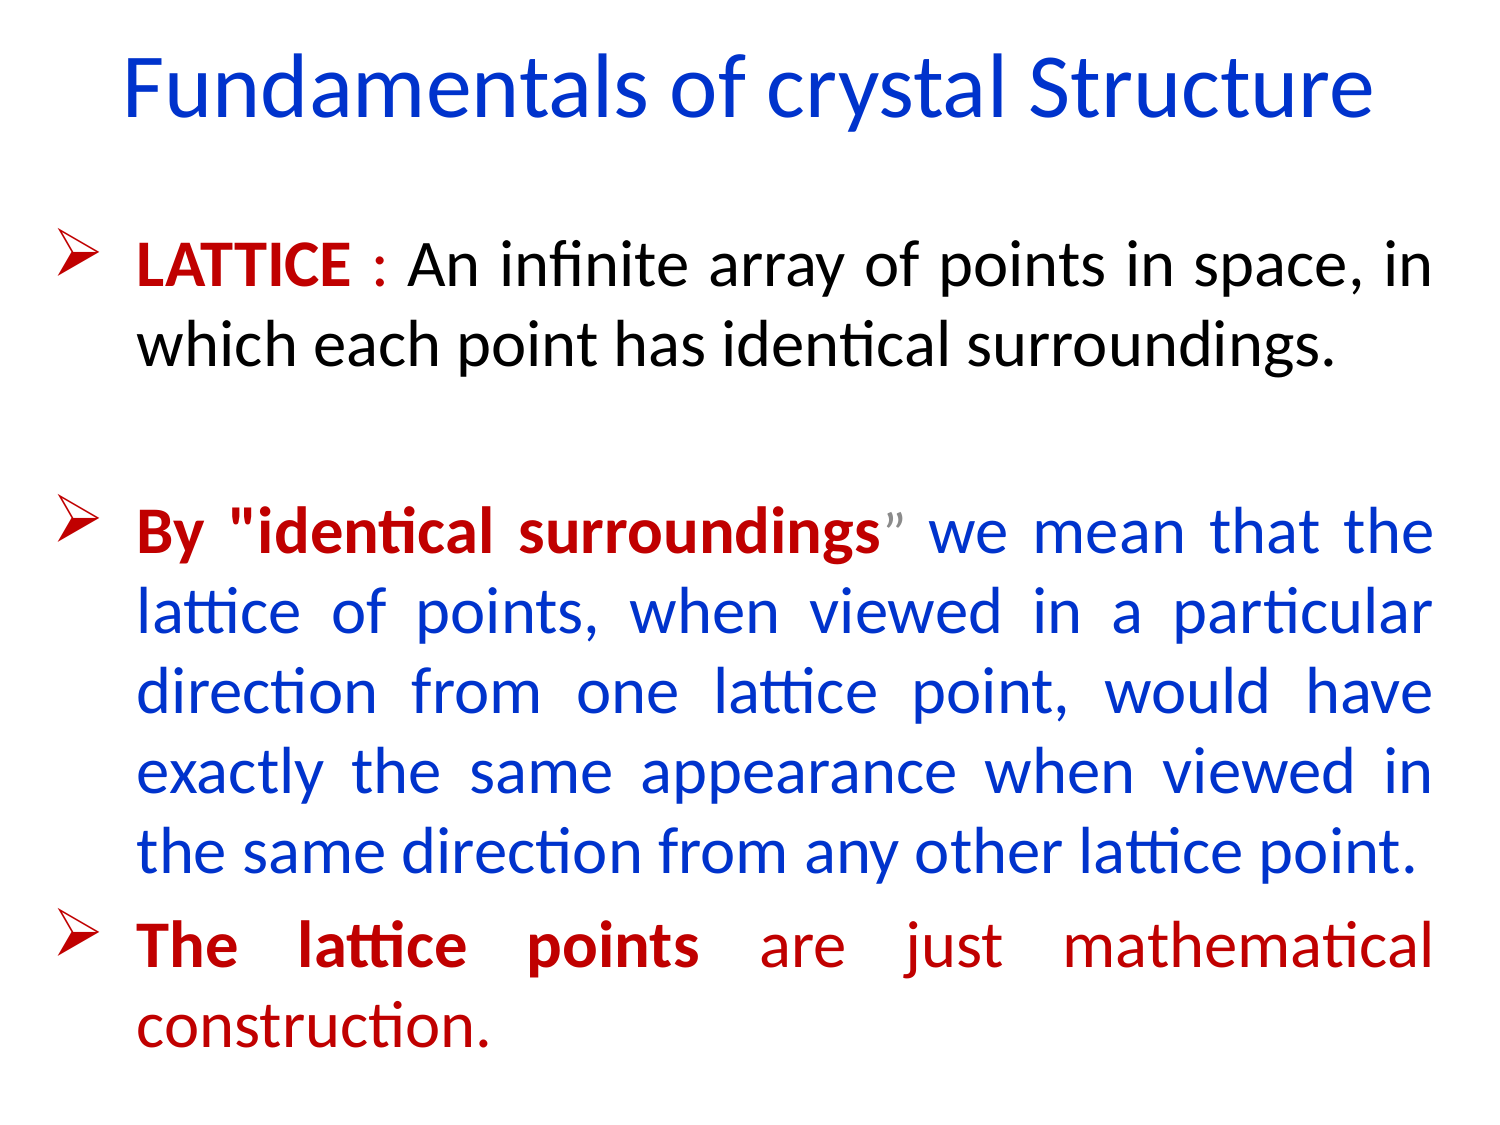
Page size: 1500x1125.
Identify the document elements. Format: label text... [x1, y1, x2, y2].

title Fundamentals of crystal Structure [24, 0, 1475, 163]
subtitle LATTICE : An infinite array of points in space, in which each point has identical surroundings. By "identical surroundings” we mean that the lattice of points, when viewed in a particular direction from one lattice point, would have exactly the same appearance when viewed in the same direction from any other lattice point. The lattice points are just mathematical construction. [37, 212, 1450, 1088]
